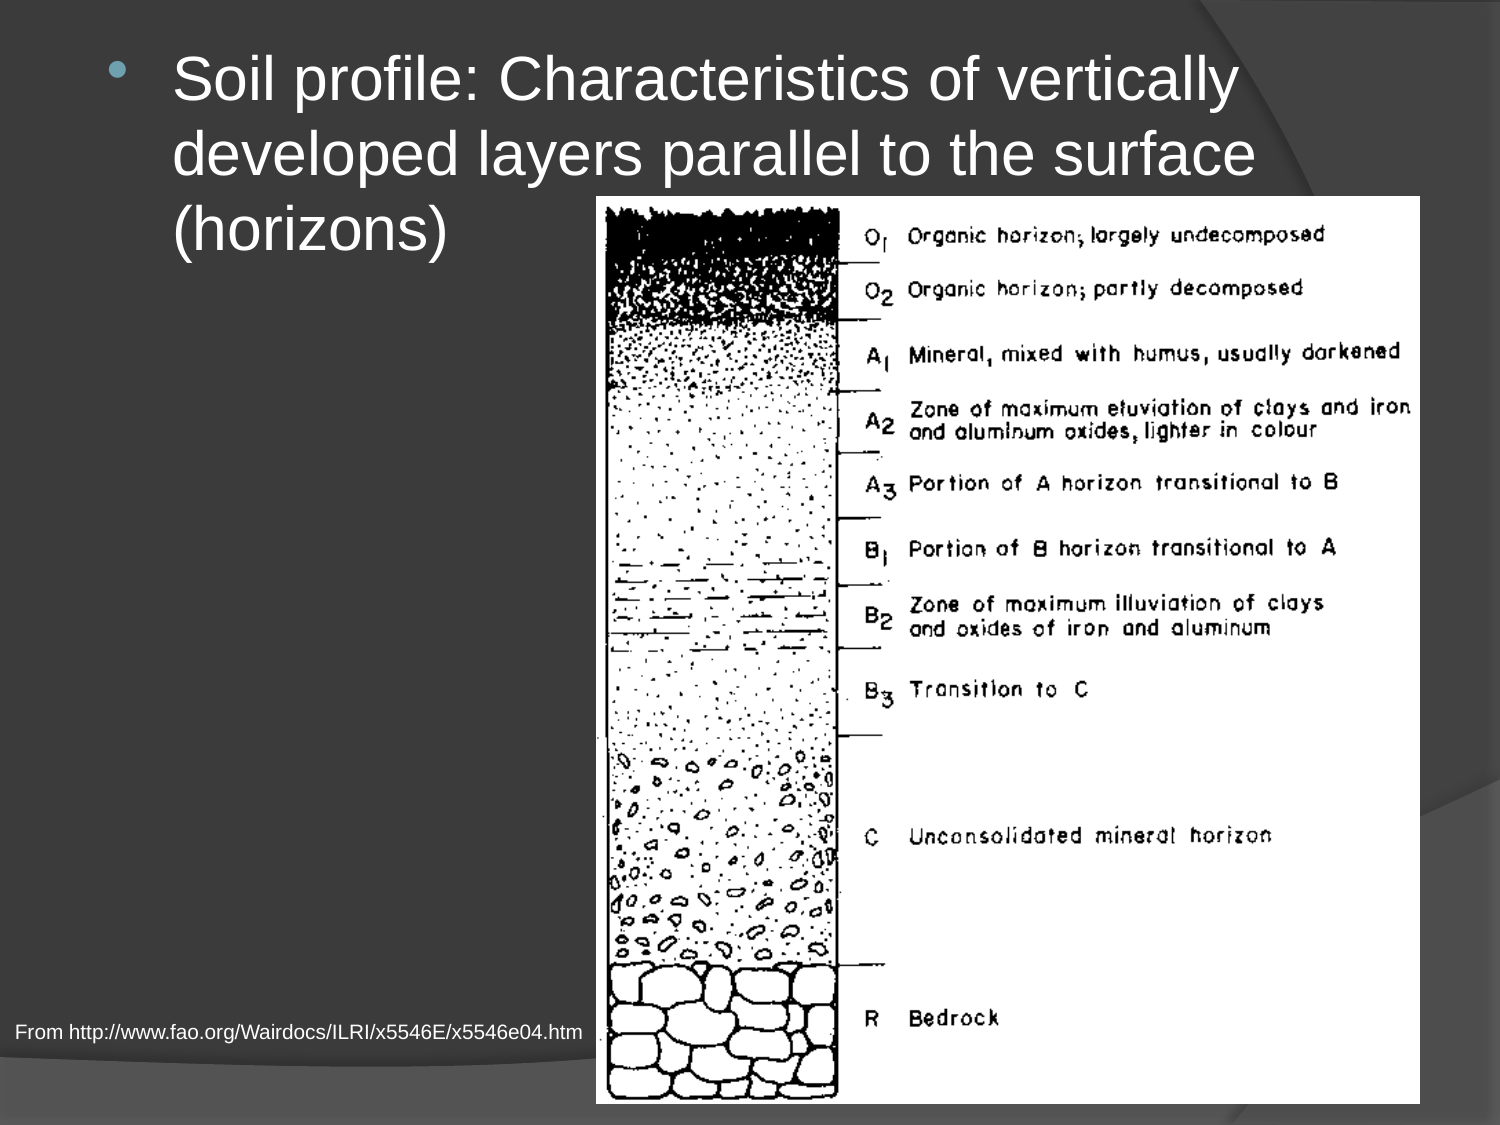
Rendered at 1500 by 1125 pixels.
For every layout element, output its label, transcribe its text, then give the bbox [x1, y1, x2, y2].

list Soil profile: Characteristics of vertically developed layers parallel to the surface (horizons) [88, 30, 1314, 774]
text_box From http://www.fao.org/Wairdocs/ILRI/x5546E/x5546e04.htm [0, 1011, 587, 1052]
picture [596, 195, 1421, 1105]
